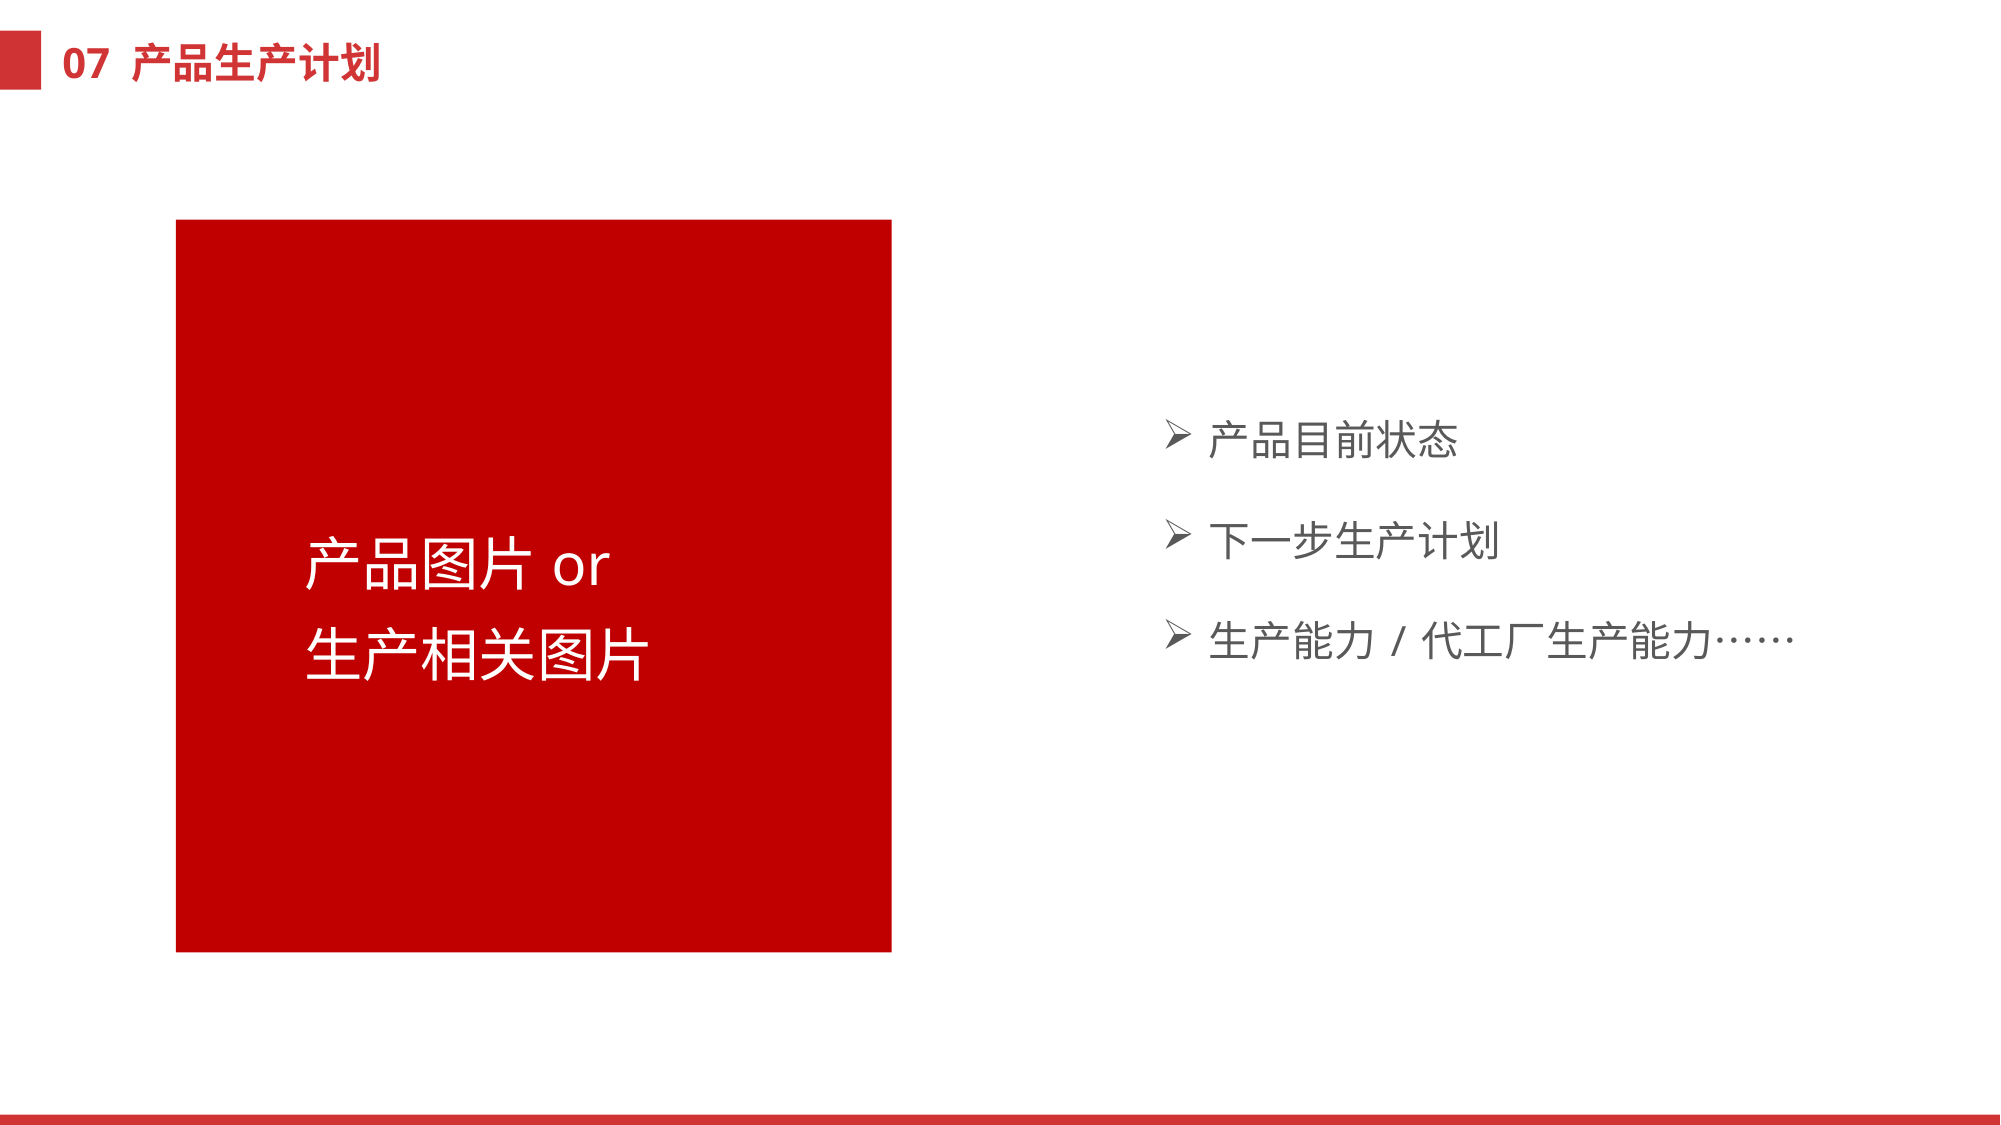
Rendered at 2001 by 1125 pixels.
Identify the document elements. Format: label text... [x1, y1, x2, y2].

text_box [175, 219, 892, 953]
text_box [0, 29, 36, 91]
text_box 07 产品生产计划 [36, 29, 700, 95]
text_box 产品图片or生产相关图片 [289, 498, 673, 696]
text_box [0, 1113, 2000, 1125]
text_box 产品目前状态 下一步生产计划 生产能力/代工厂生产能力…… [1147, 356, 1964, 672]
